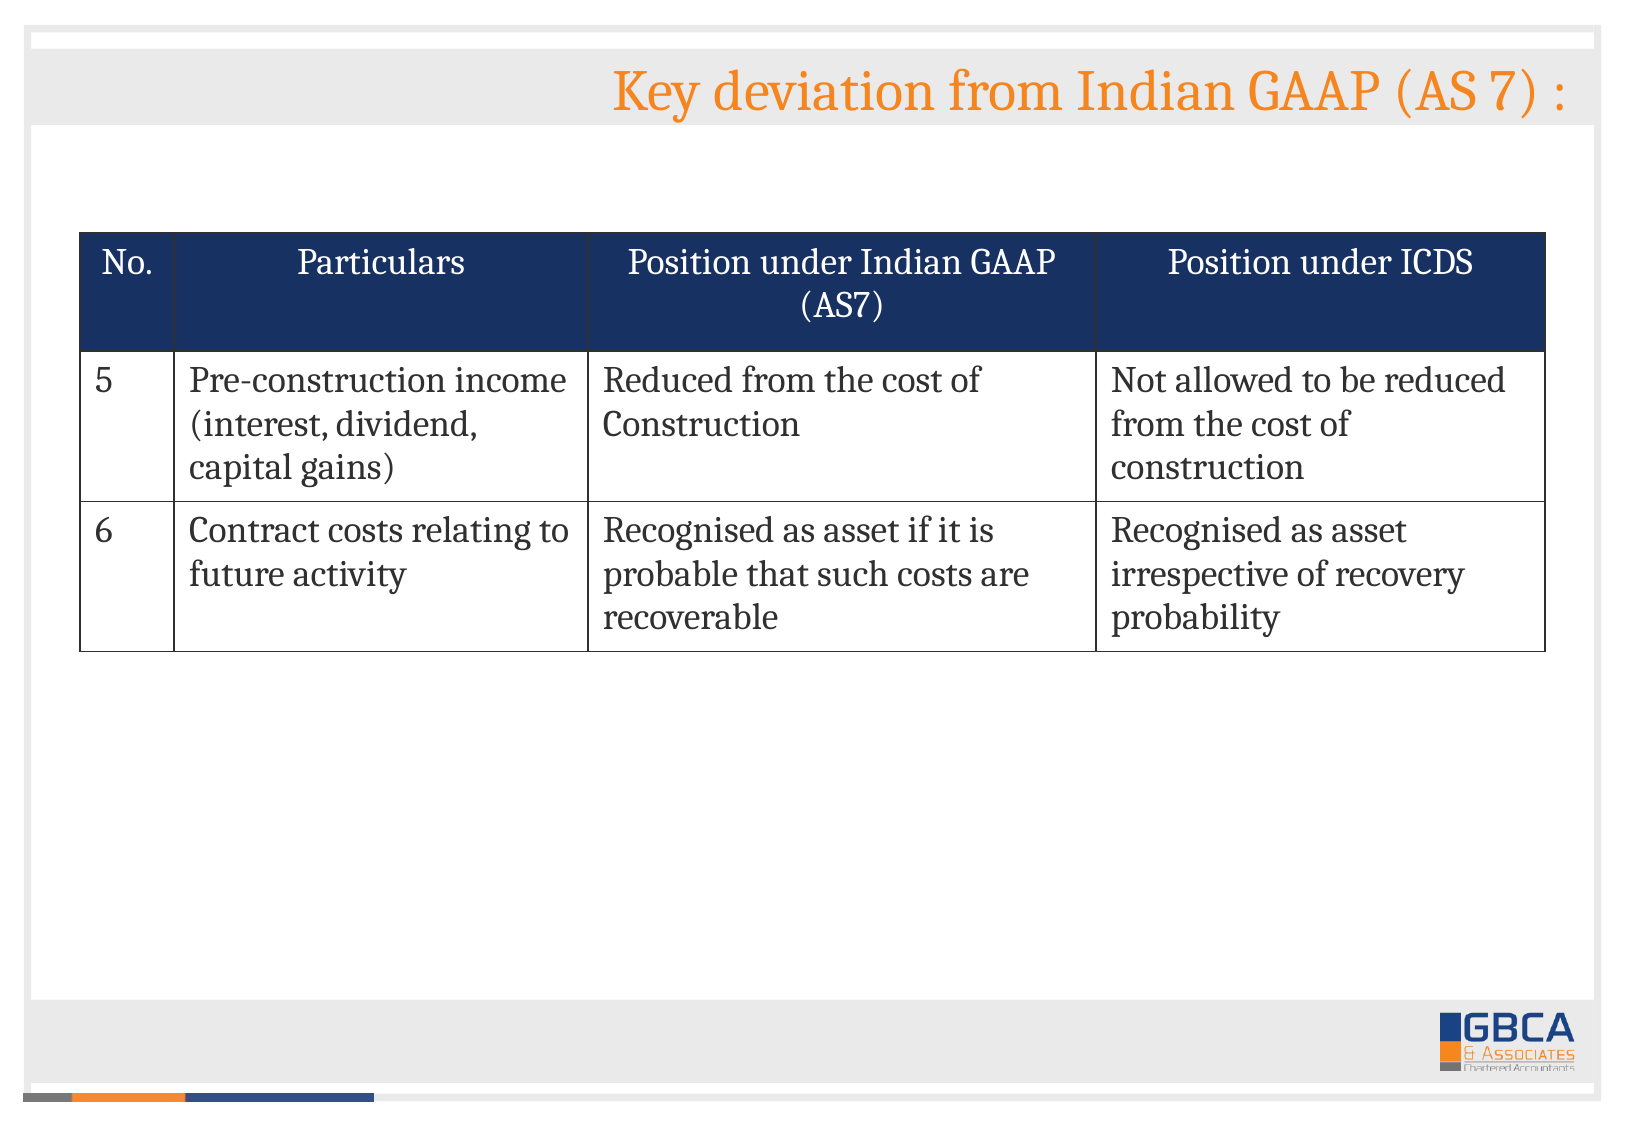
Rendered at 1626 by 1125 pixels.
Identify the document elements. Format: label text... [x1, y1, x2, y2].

table_cell Reduced from the cost of Construction [589, 352, 1095, 501]
table_cell Contract costs relating to future activity [175, 502, 587, 651]
table_header Position under Indian GAAP (AS7) [589, 234, 1095, 350]
table_header Position under ICDS [1097, 234, 1544, 350]
picture [23, 1093, 375, 1102]
table_cell 6 [81, 502, 173, 651]
table_cell Not allowed to be reduced from the cost of construction [1097, 352, 1544, 501]
table_cell Recognised as asset irrespective of recovery probability [1097, 502, 1544, 651]
table_cell 5 [81, 352, 173, 501]
text_box Key deviation from Indian GAAP (AS 7) : [23, 47, 1597, 127]
table_cell Recognised as asset if it is probable that such costs are recoverable [589, 502, 1095, 651]
table_cell Pre-construction income (interest, dividend, capital gains) [175, 352, 587, 501]
picture [1439, 1012, 1575, 1071]
table_header Particulars [175, 234, 587, 350]
text_box [50, 131, 1219, 776]
table_header No. [81, 234, 173, 350]
text_box [29, 998, 1596, 1085]
